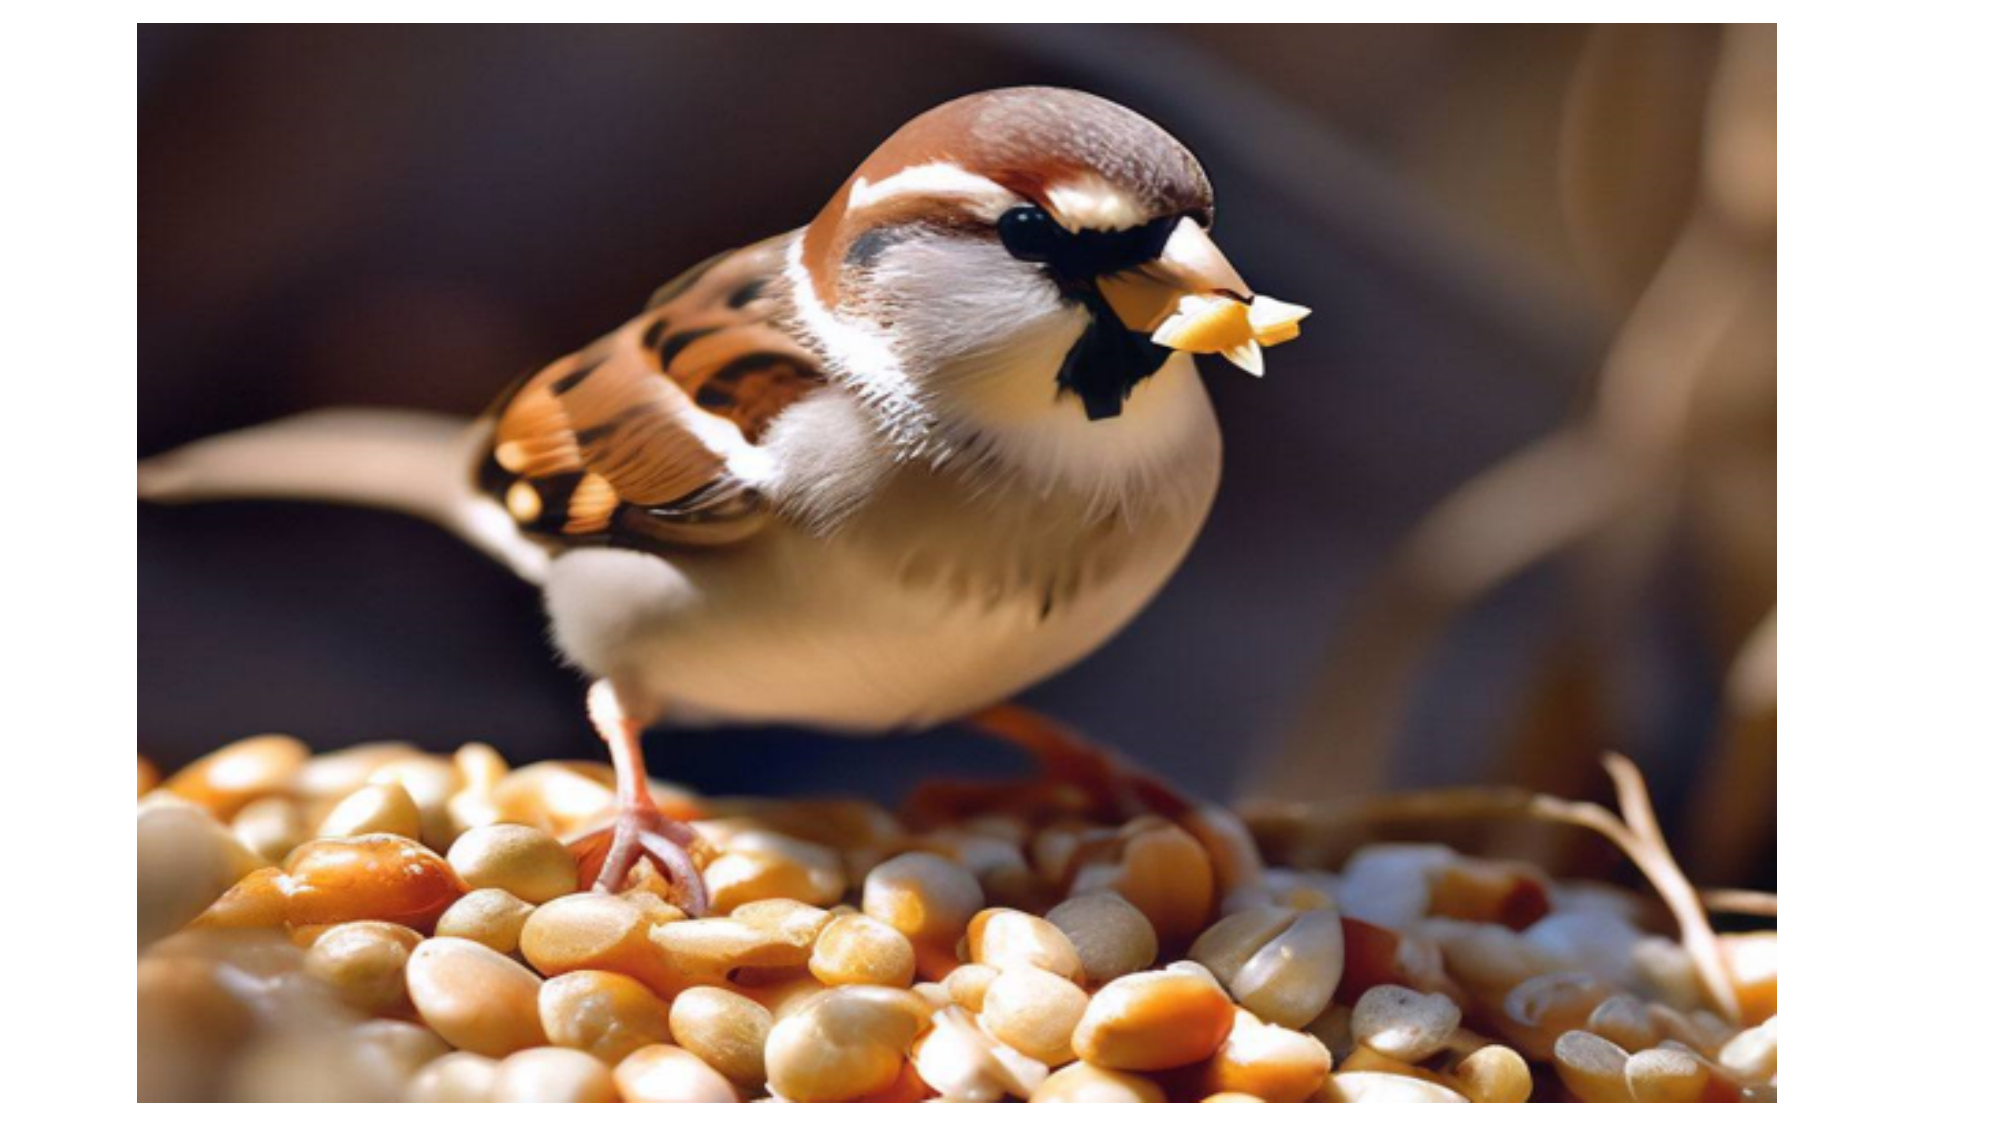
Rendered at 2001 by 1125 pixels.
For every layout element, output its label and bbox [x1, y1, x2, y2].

list [137, 23, 1777, 1103]
